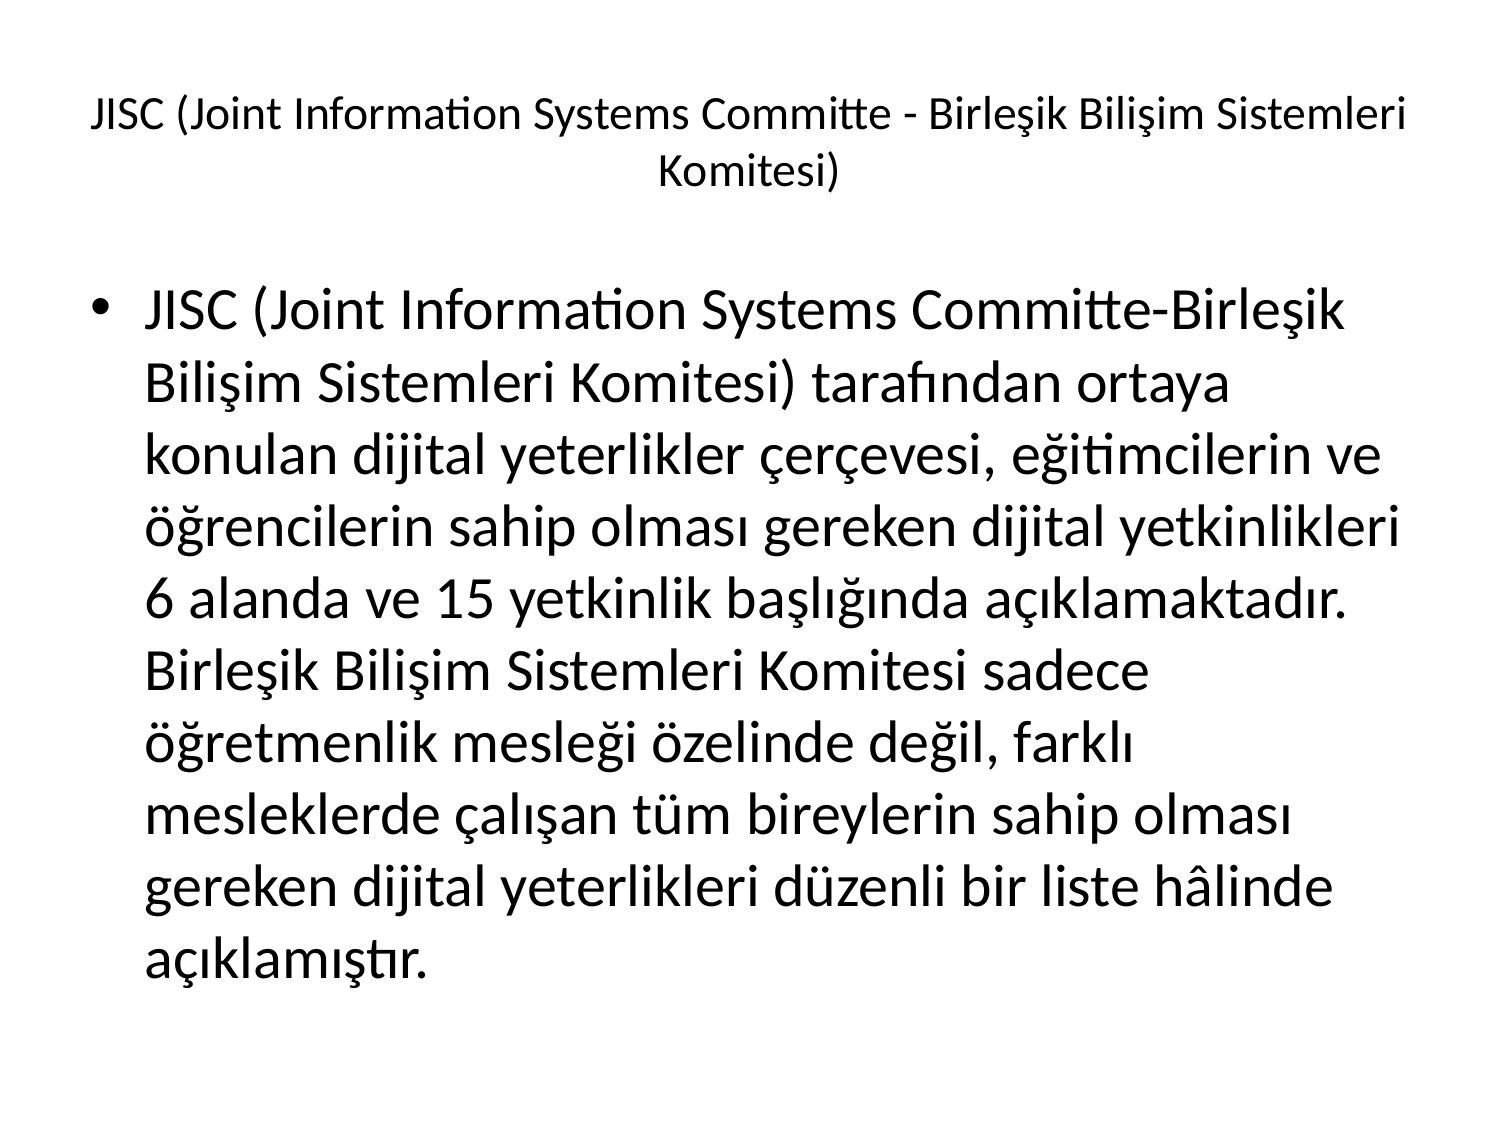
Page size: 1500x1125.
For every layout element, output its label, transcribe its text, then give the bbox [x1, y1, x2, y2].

list JISC (Joint Information Systems Committe-Birleşik Bilişim Sistemleri Komitesi) tarafından ortaya konulan dijital yeterlikler çerçevesi, eğitimcilerin ve öğrencilerin sahip olması gereken dijital yetkinlikleri 6 alanda ve 15 yetkinlik başlığında açıklamaktadır. Birleşik Bilişim Sistemleri Komitesi sadece öğretmenlik mesleği özelinde değil, farklı mesleklerde çalışan tüm bireylerin sahip olması gereken dijital yeterlikleri düzenli bir liste hâlinde açıklamıştır. [75, 262, 1425, 1005]
title JISC (Joint Information Systems Committe - Birleşik Bilişim Sistemleri Komitesi) [75, 45, 1425, 233]
